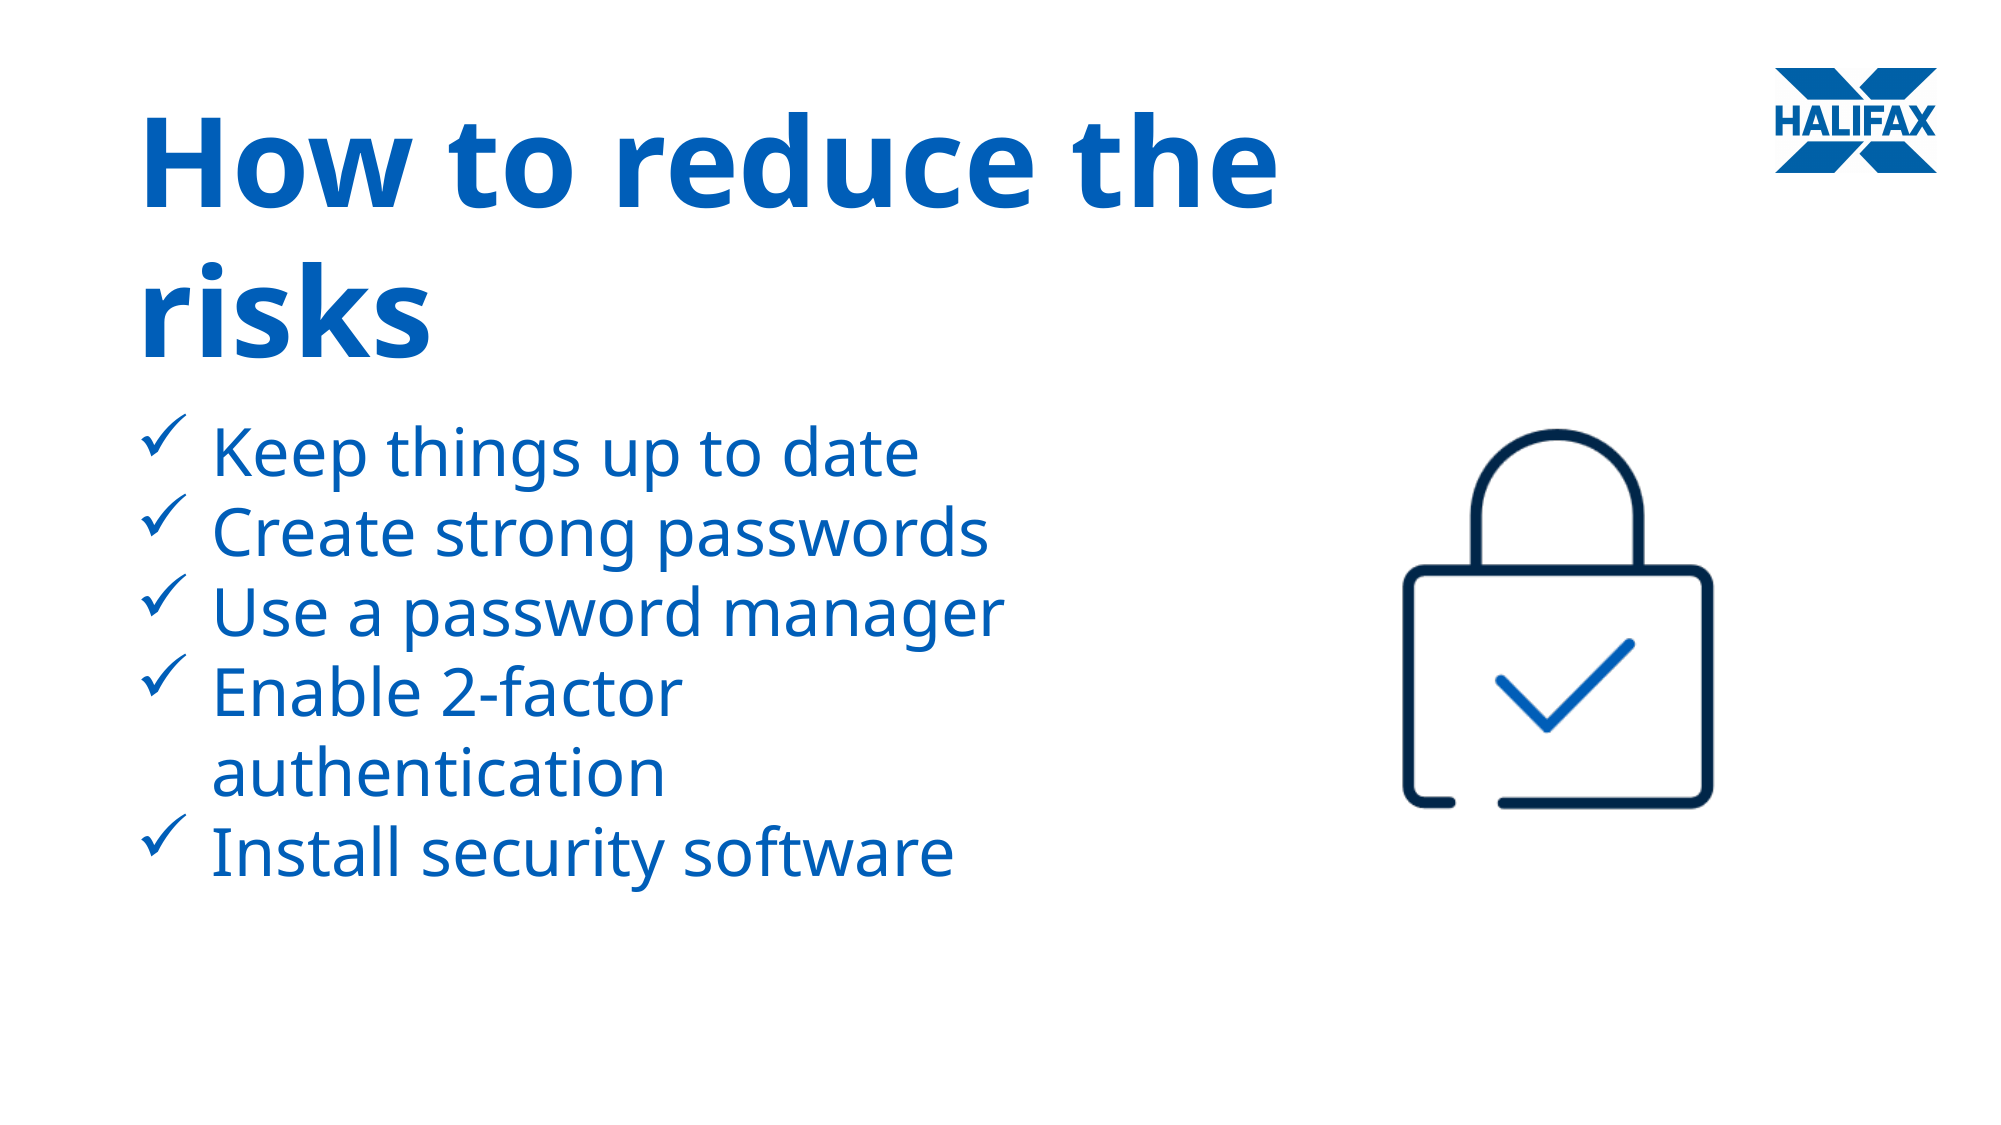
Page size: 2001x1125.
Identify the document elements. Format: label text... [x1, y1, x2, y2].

list Keep things up to date Create strong passwords Use a password manager Enable 2-factor authentication Install security software [121, 328, 1170, 972]
list How to reduce the risks [121, 75, 1579, 221]
picture [1775, 68, 1937, 173]
picture [1236, 327, 1879, 972]
